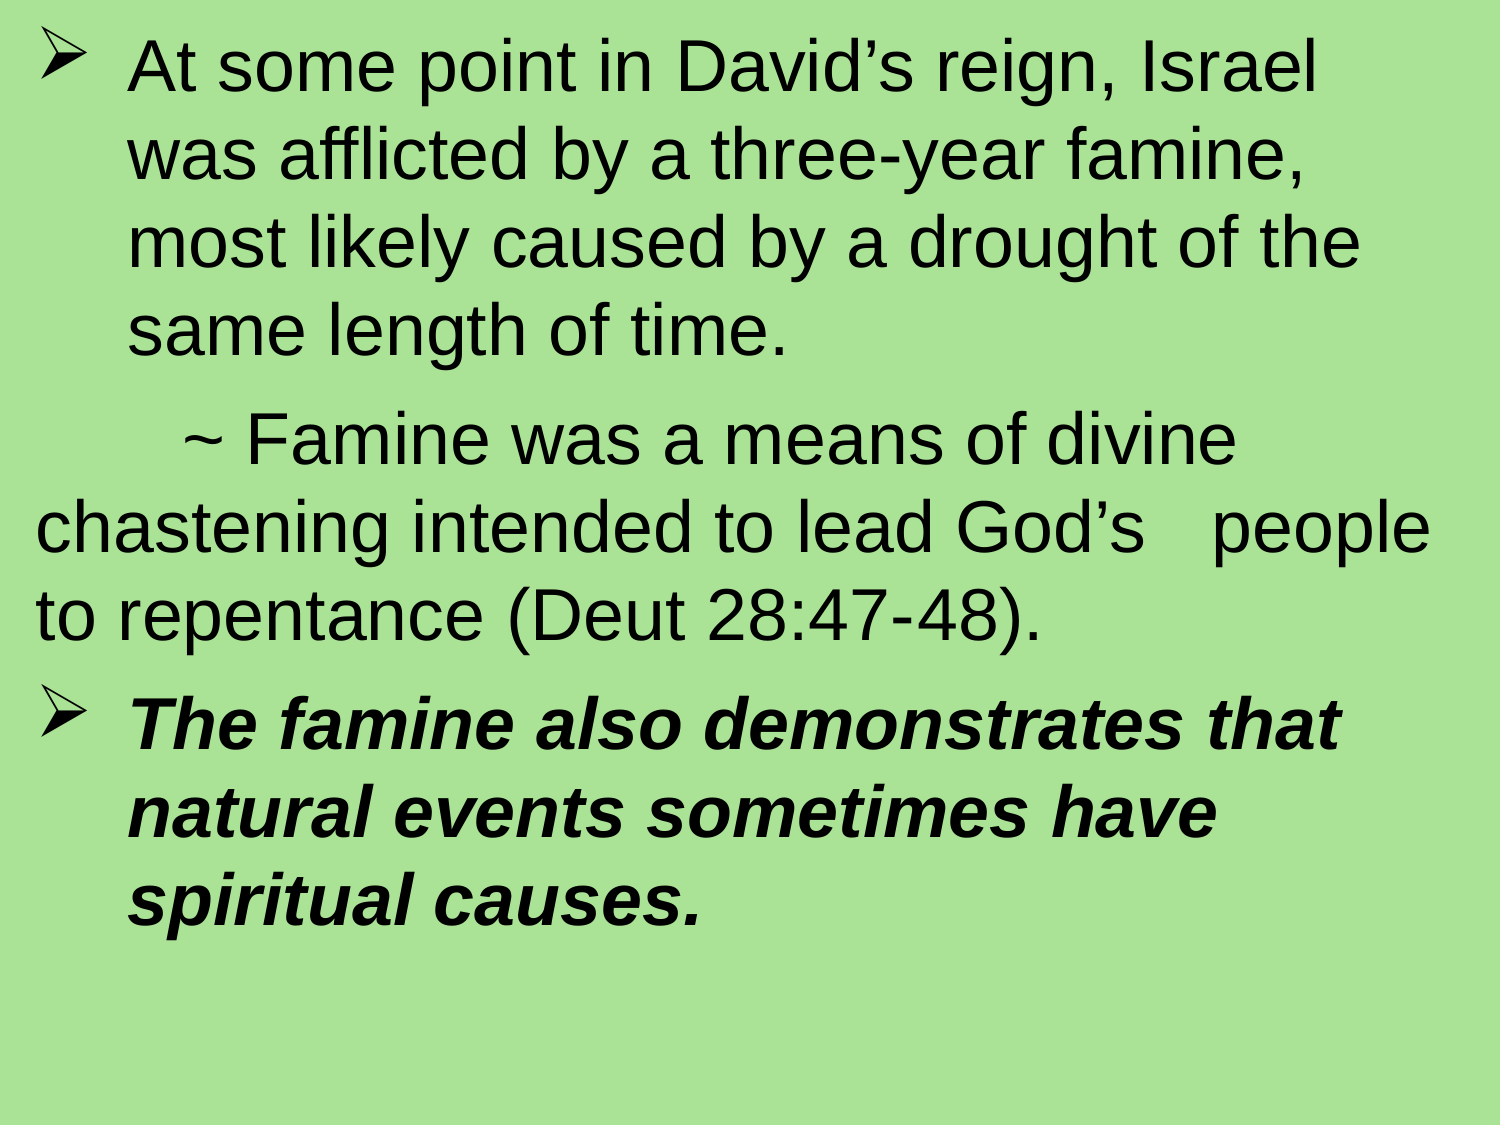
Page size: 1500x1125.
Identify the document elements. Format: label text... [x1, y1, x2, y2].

subtitle At some point in David’s reign, Israel was afflicted by a three-year famine, most likely caused by a drought of the same length of time. ~ Famine was a means of divine chastening intended to lead God’s people to repentance (Deut 28:47- 48). The famine also demonstrates that natural events sometimes have spiritual causes. [20, 10, 1480, 1106]
